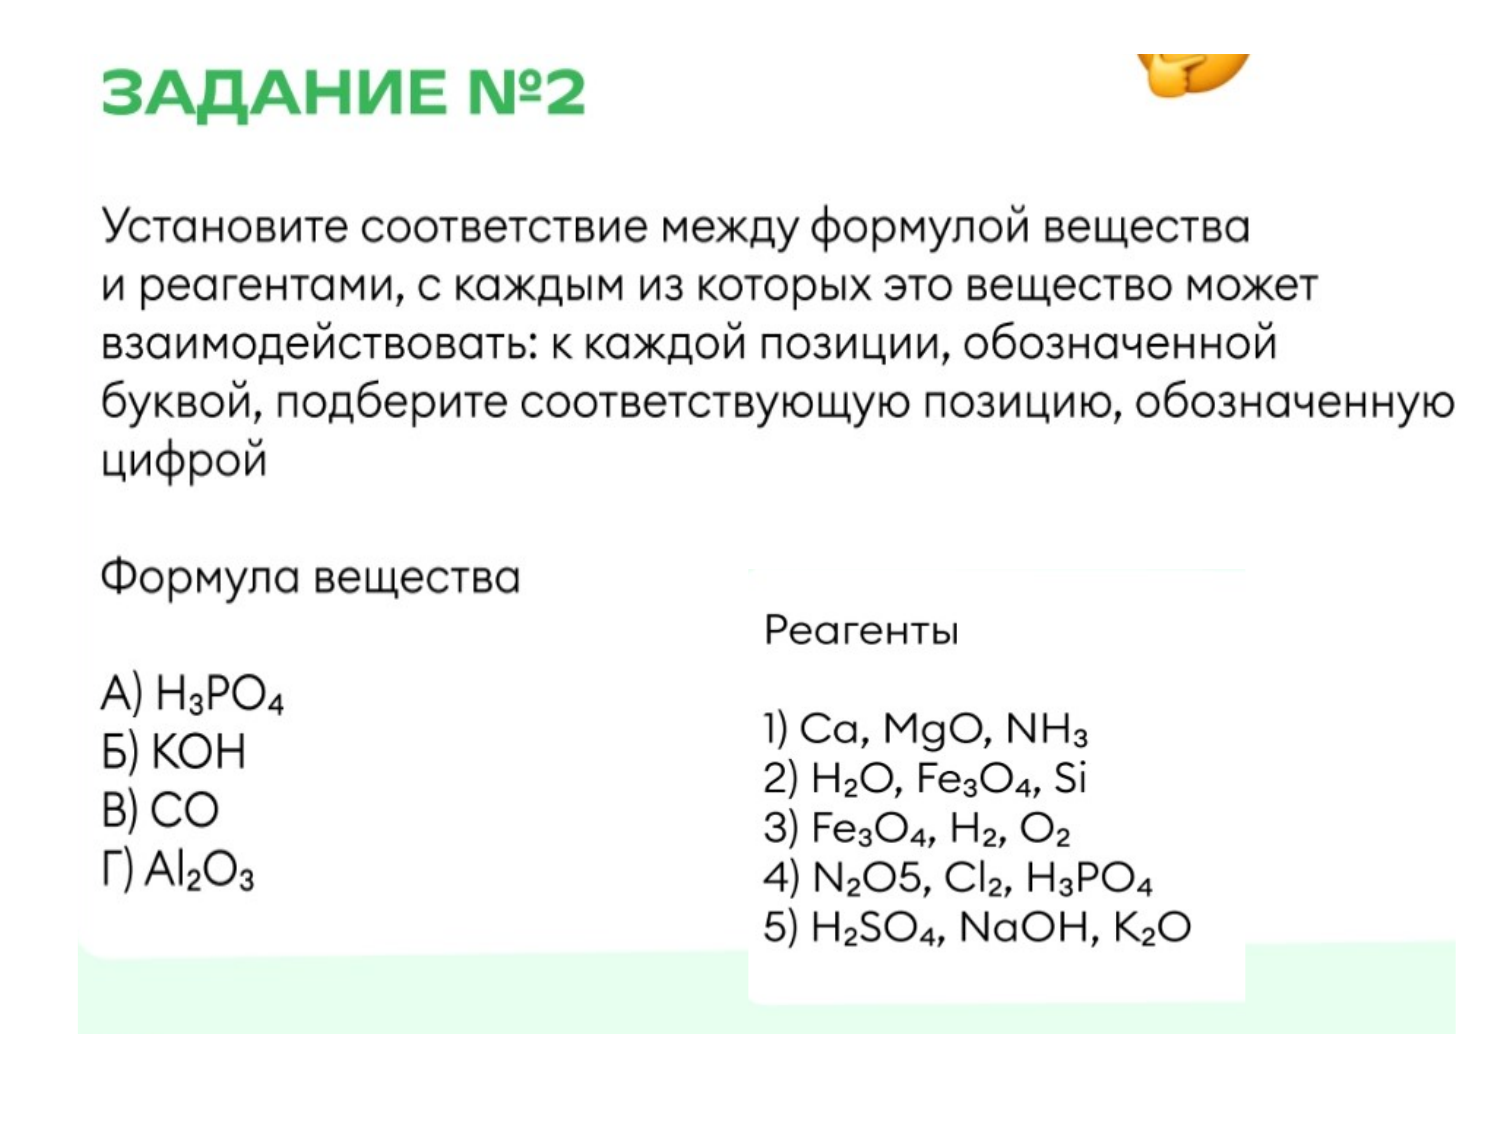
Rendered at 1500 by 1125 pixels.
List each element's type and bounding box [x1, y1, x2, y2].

picture [77, 54, 1456, 1034]
